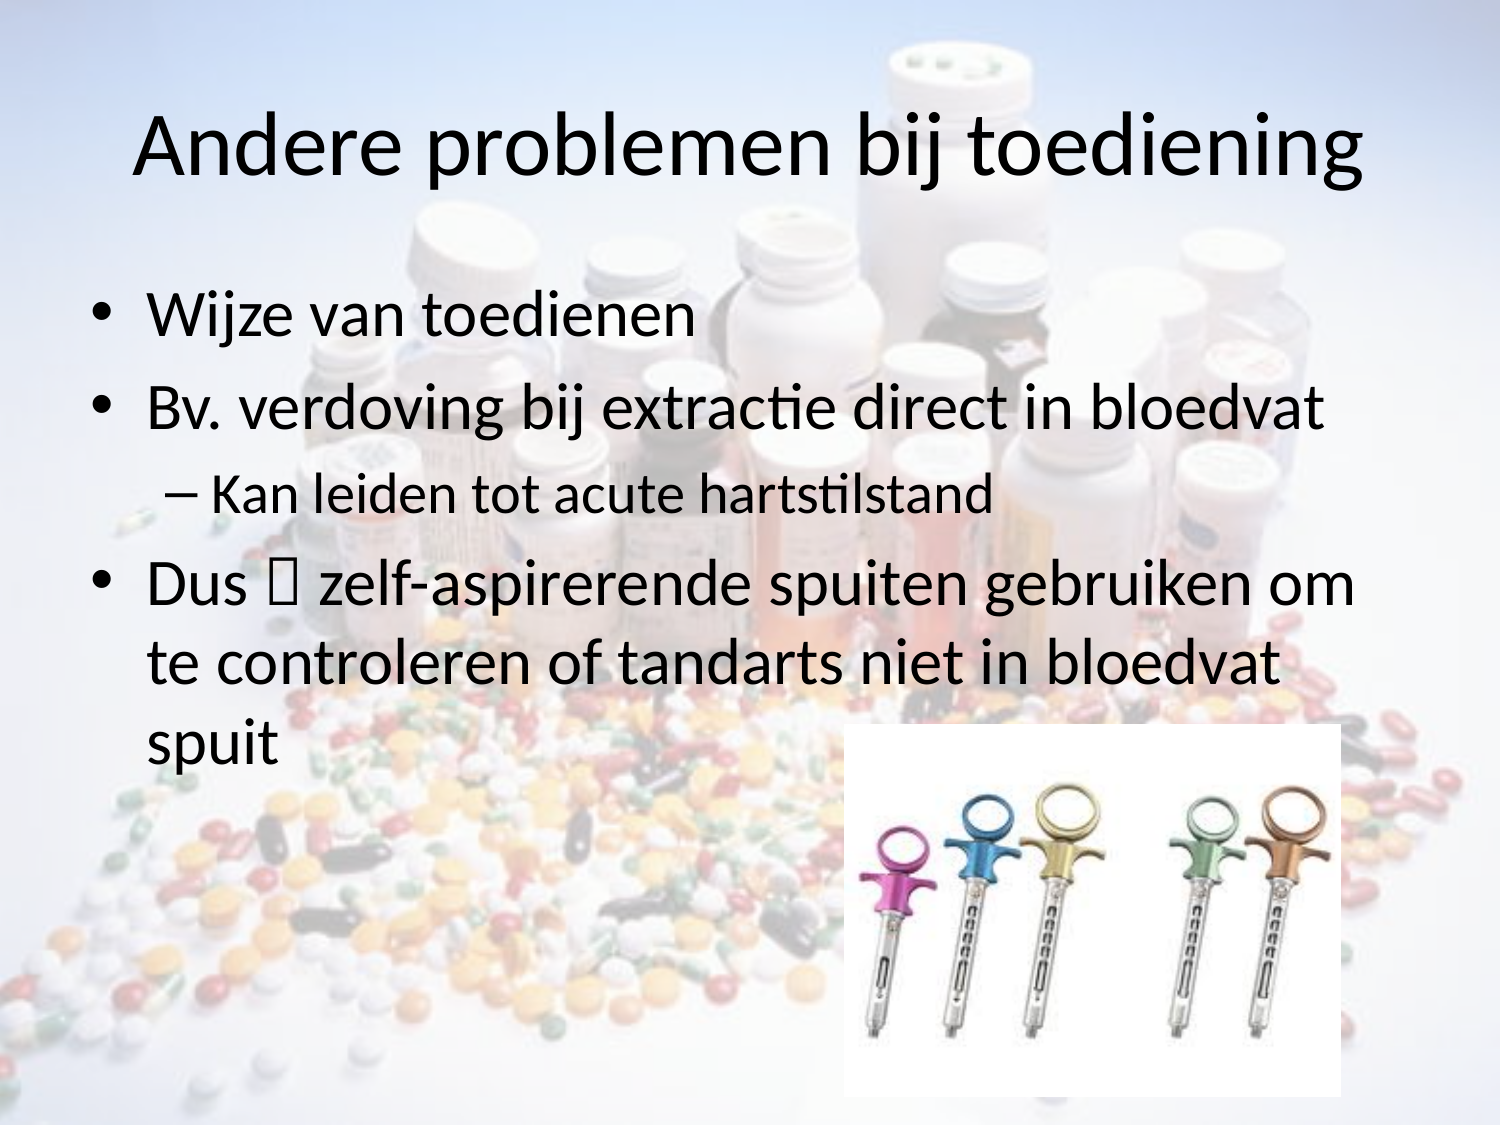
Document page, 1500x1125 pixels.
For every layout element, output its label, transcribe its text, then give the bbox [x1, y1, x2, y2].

title Andere problemen bij toediening [75, 45, 1425, 233]
list Wijze van toedienen Bv. verdoving bij extractie direct in bloedvat Kan leiden tot acute hartstilstand Dus  zelf-aspirerende spuiten gebruiken om te controleren of tandarts niet in bloedvat spuit [75, 262, 1425, 1005]
picture [844, 724, 1341, 1097]
